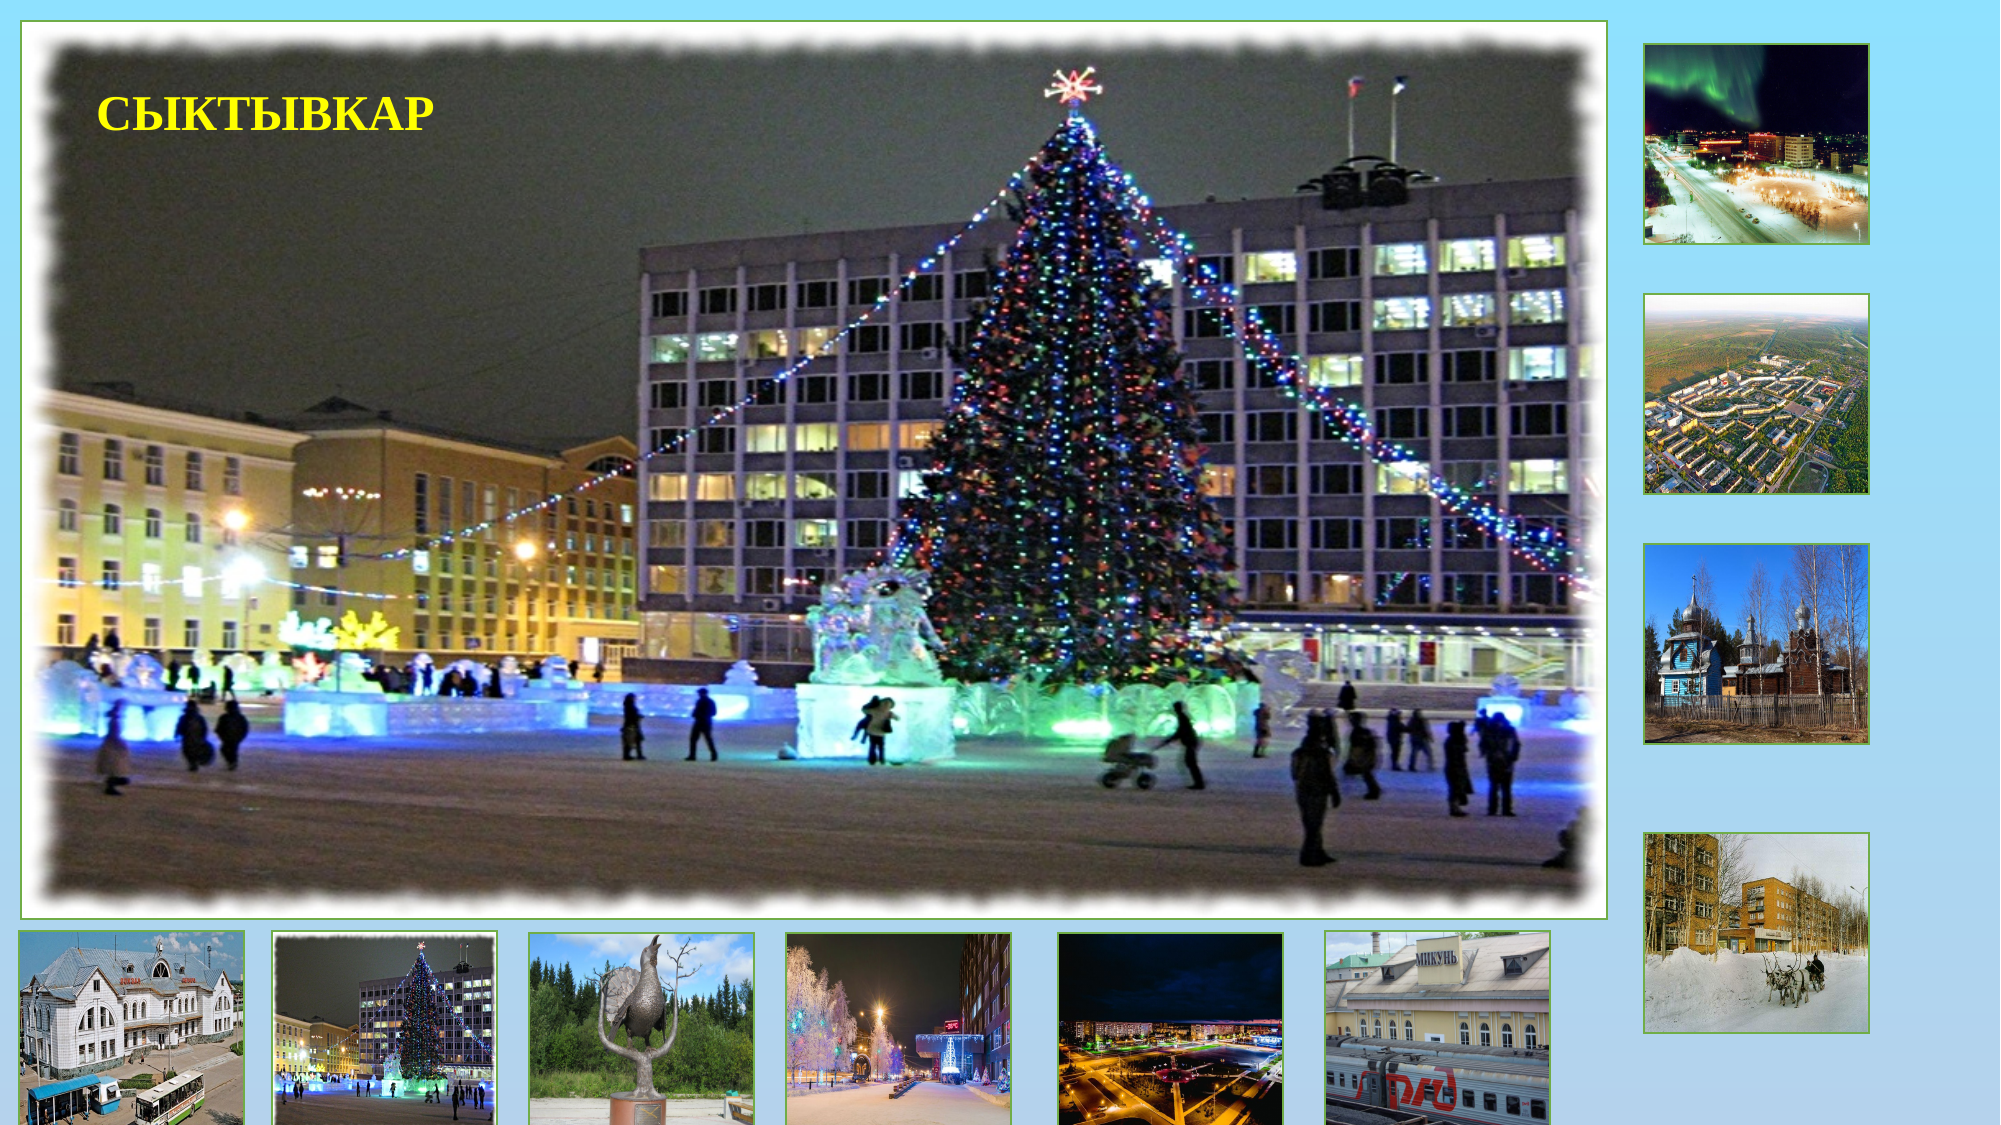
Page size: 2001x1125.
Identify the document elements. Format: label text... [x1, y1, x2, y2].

text_box [1643, 543, 1870, 745]
text_box [18, 930, 245, 1125]
text_box [1057, 932, 1284, 1125]
text_box [785, 932, 1012, 1125]
text_box [1324, 930, 1551, 1125]
text_box [528, 932, 755, 1125]
text_box [1643, 43, 1870, 245]
text_box [271, 930, 498, 1125]
text_box [1643, 832, 1870, 1034]
text_box [20, 20, 1608, 920]
text_box [1643, 293, 1870, 495]
text_box СЫКТЫВКАР [81, 72, 457, 148]
